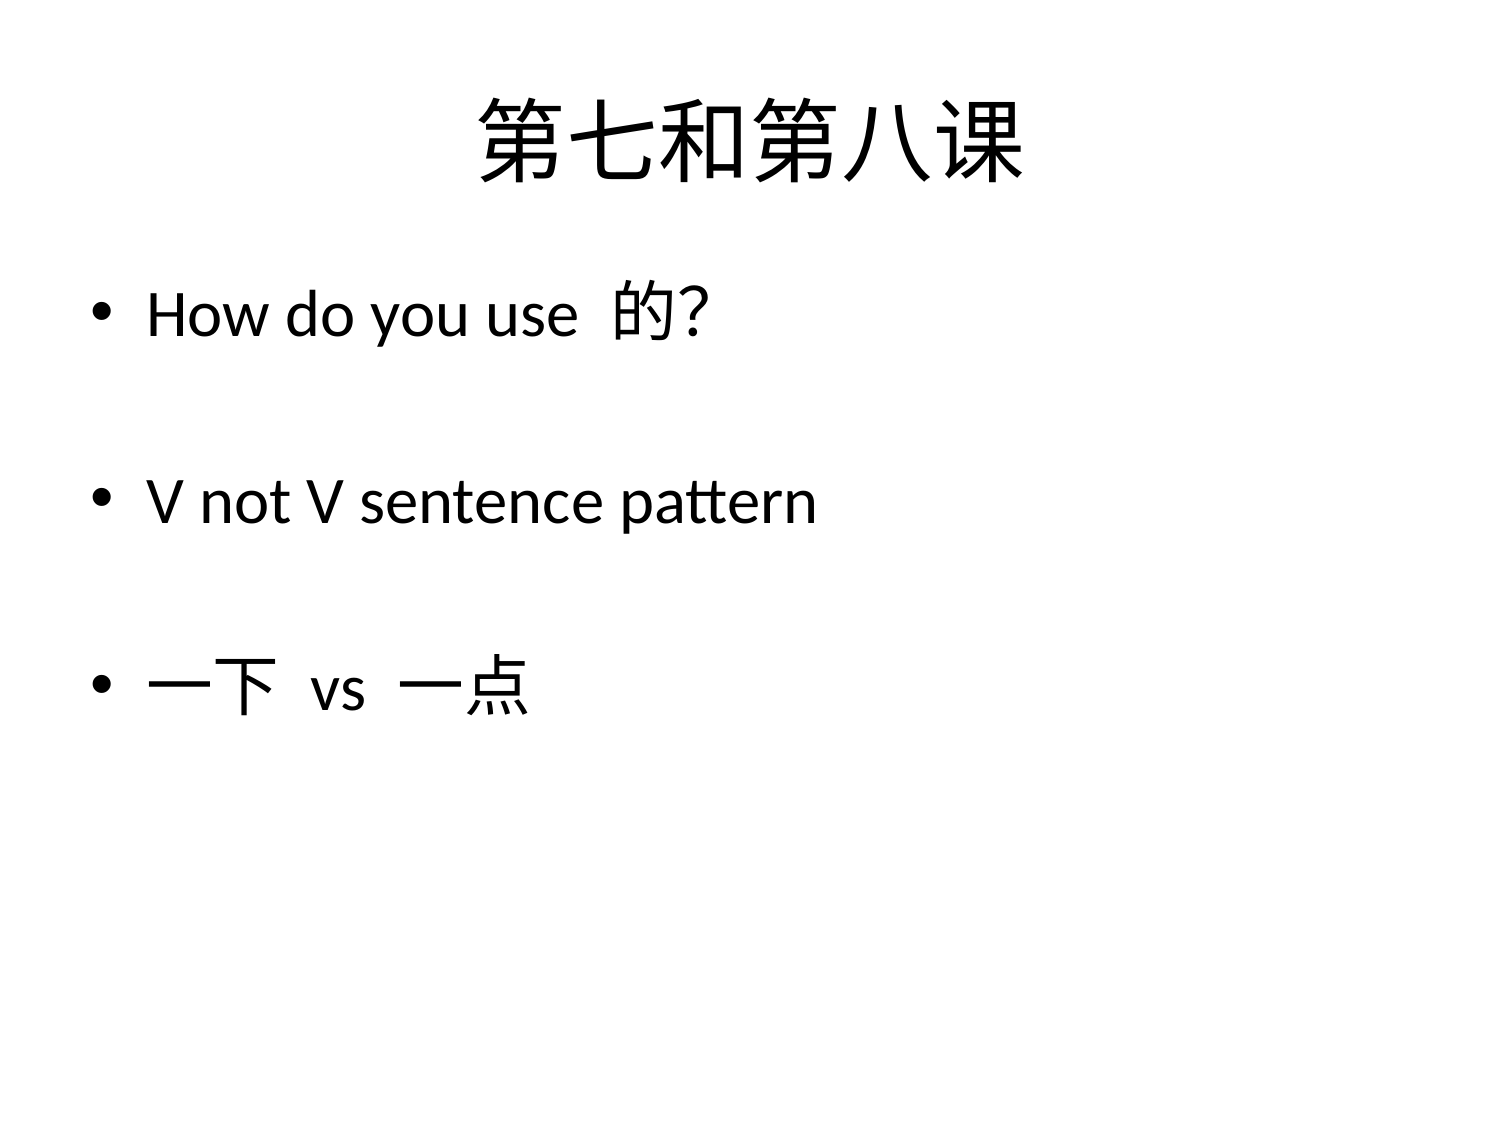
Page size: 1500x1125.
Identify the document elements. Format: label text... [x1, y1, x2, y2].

list How do you use 的？ V not V sentence pattern 一下 vs 一点 [75, 262, 1425, 1005]
title 第七和第八课 [75, 45, 1425, 233]
